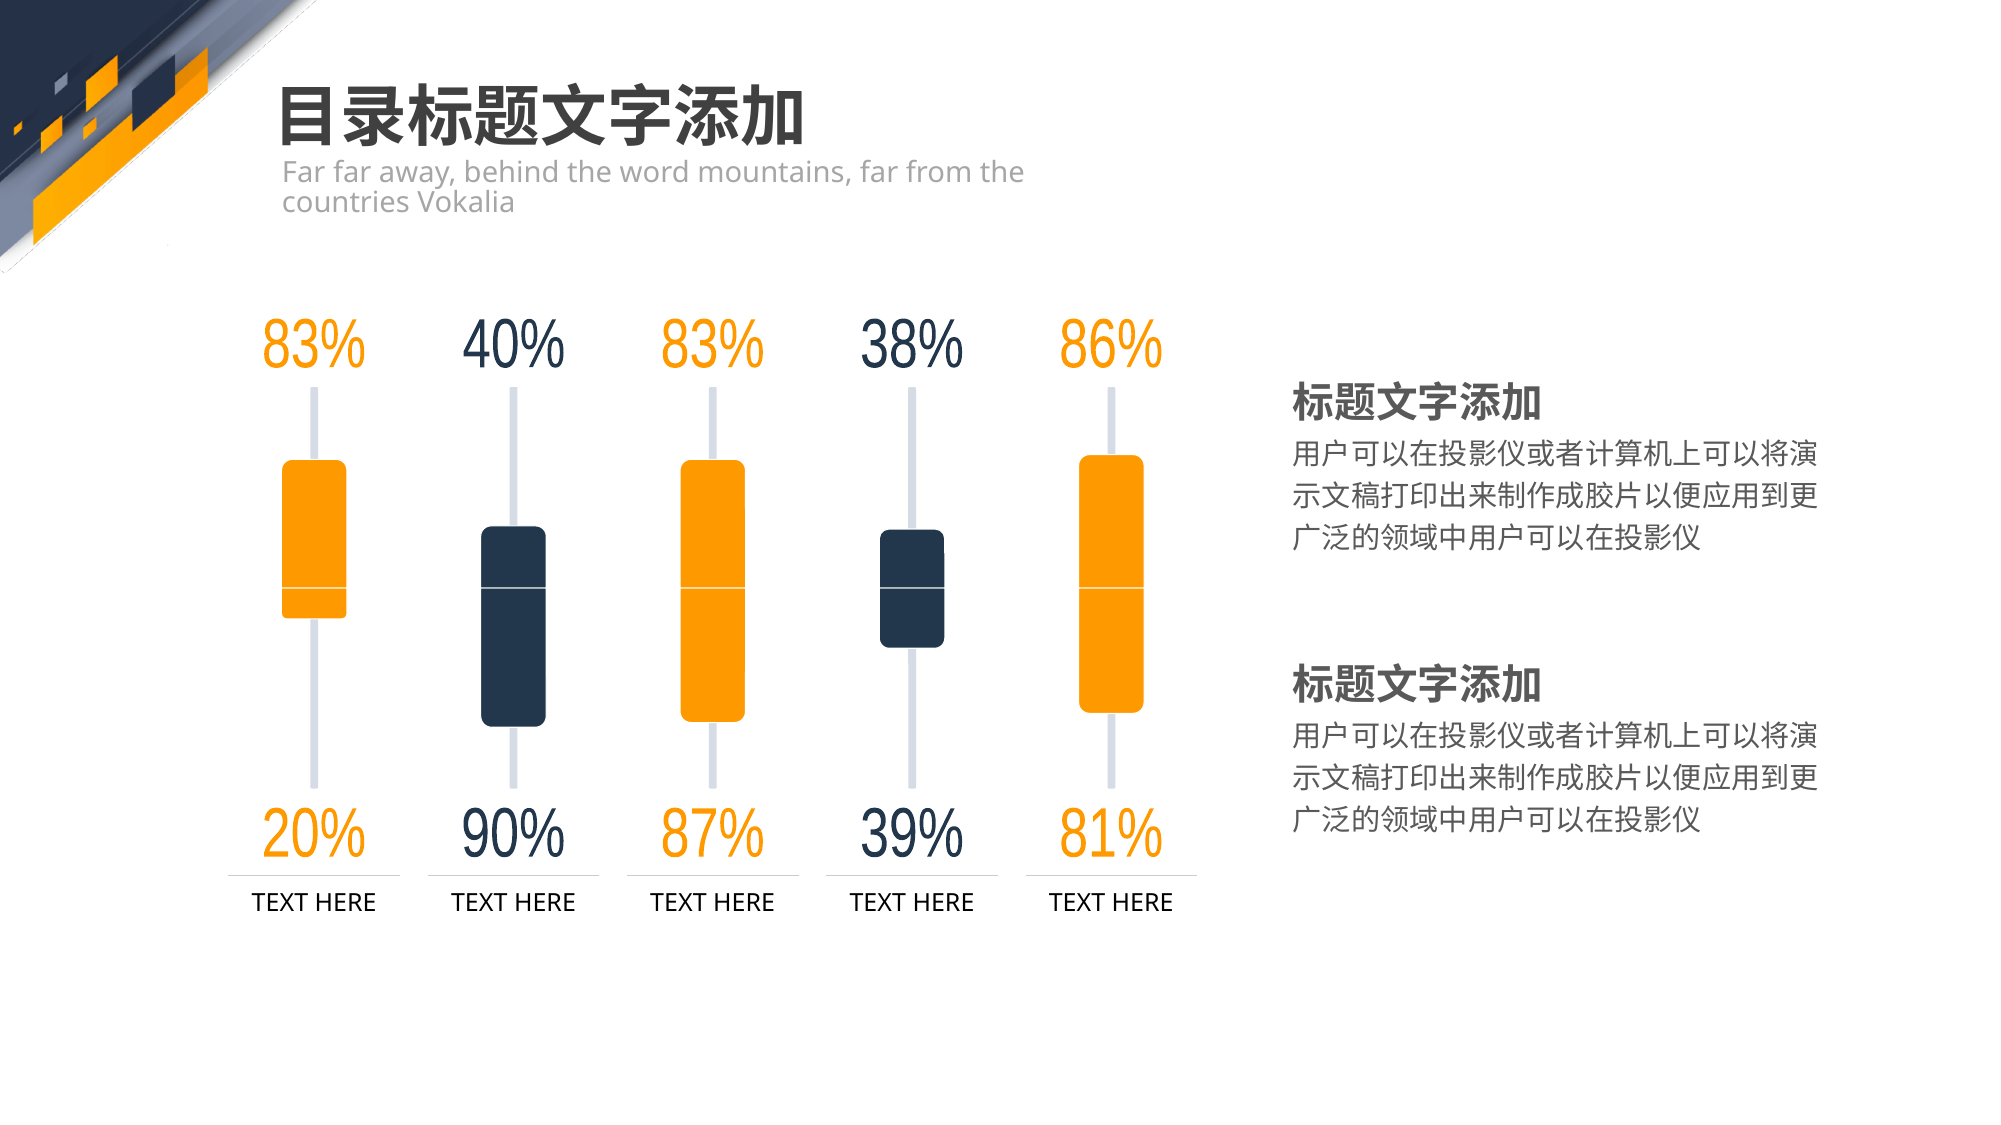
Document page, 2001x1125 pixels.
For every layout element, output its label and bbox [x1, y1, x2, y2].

text_box [627, 318, 799, 925]
text_box [1025, 318, 1198, 925]
text_box [273, 74, 1135, 190]
picture [0, 0, 388, 330]
text_box [826, 318, 998, 925]
text_box [228, 318, 401, 925]
text_box [1277, 358, 1846, 564]
text_box [427, 318, 600, 925]
text_box [1277, 640, 1846, 845]
